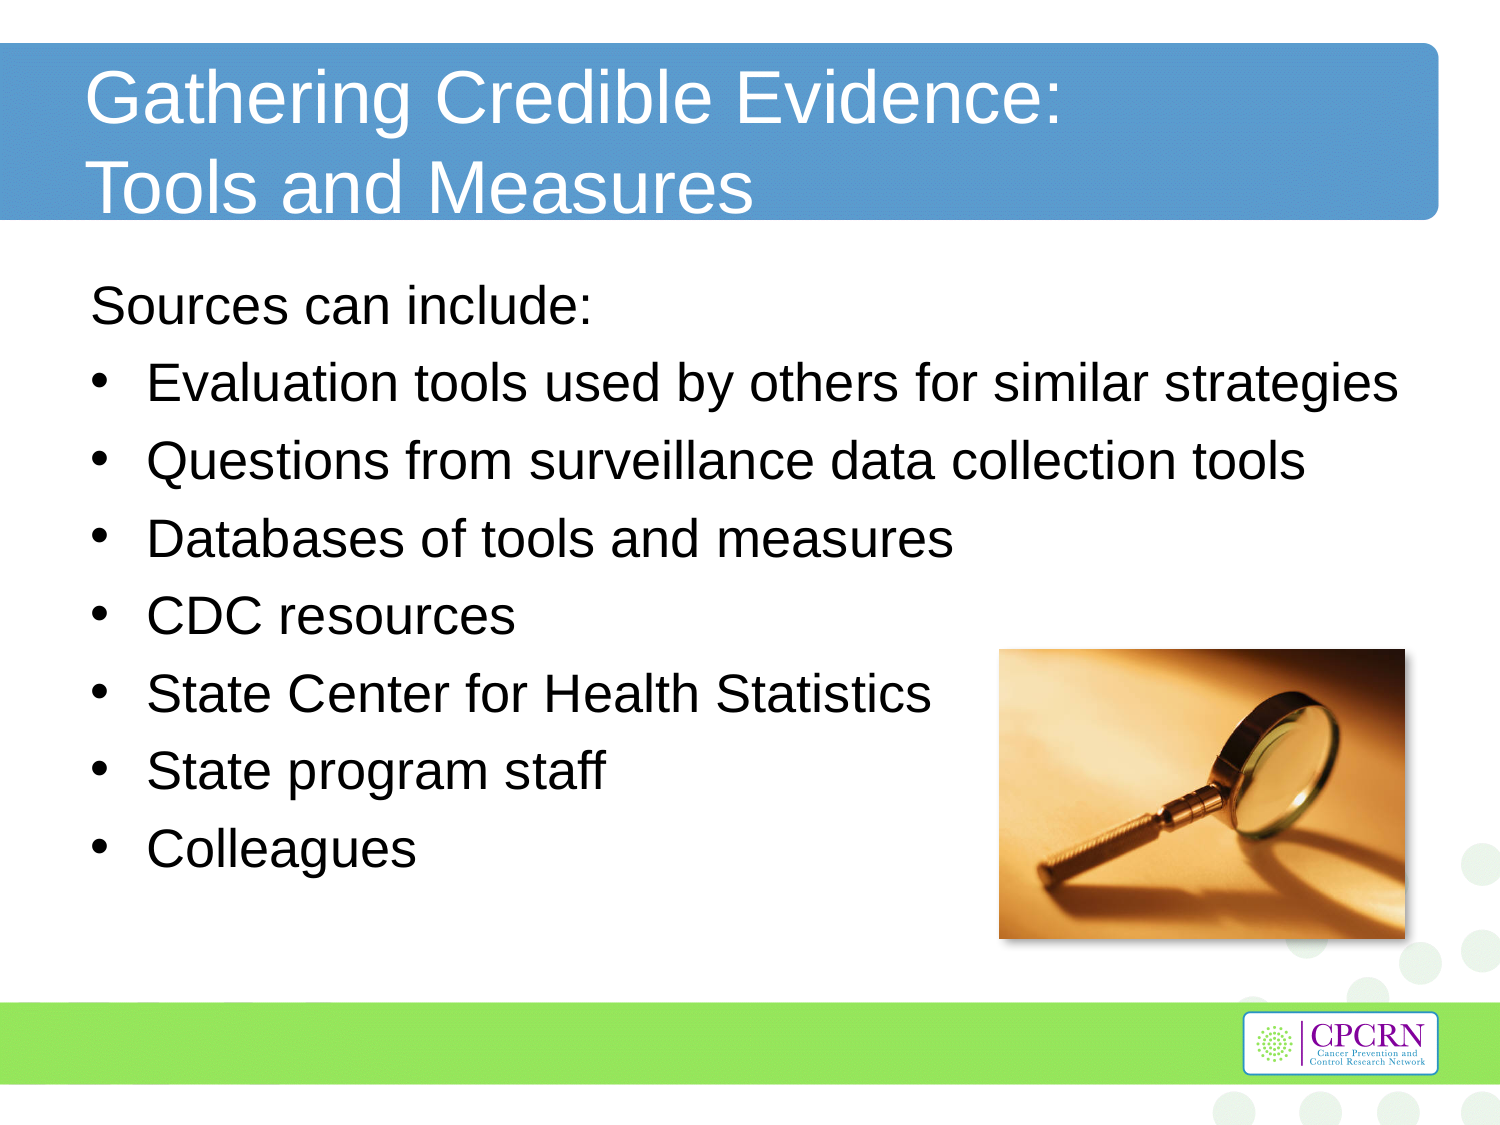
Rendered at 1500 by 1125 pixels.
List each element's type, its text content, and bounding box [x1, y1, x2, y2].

picture [0, 0, 1500, 1125]
title Gathering Credible Evidence: Tools and Measures [69, 45, 1500, 233]
list Sources can include: Evaluation tools used by others for similar strategies Questions from surveillance data collection tools Databases of tools and measures CDC resources State Center for Health Statistics State program staff Colleagues [75, 262, 1425, 1038]
